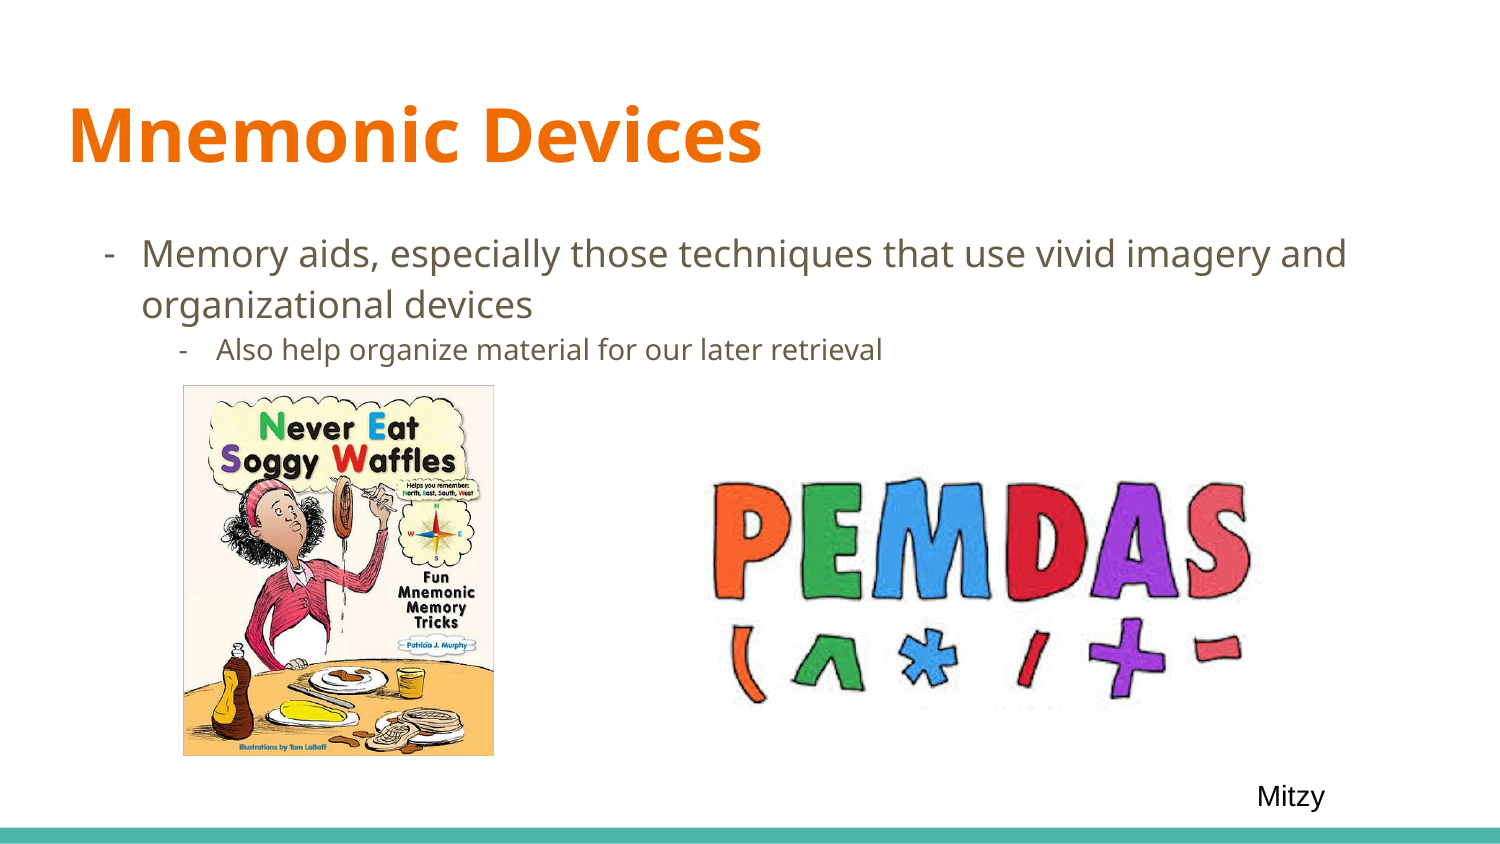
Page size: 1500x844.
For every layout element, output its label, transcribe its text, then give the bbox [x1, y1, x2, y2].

picture [688, 449, 1273, 756]
picture [183, 385, 494, 756]
list Memory aids, especially those techniques that use vivid imagery and organizational devices Also help organize material for our later retrieval [51, 207, 1449, 750]
text_box Mitzy [1241, 761, 1422, 813]
title Mnemonic Devices [51, 72, 1449, 189]
